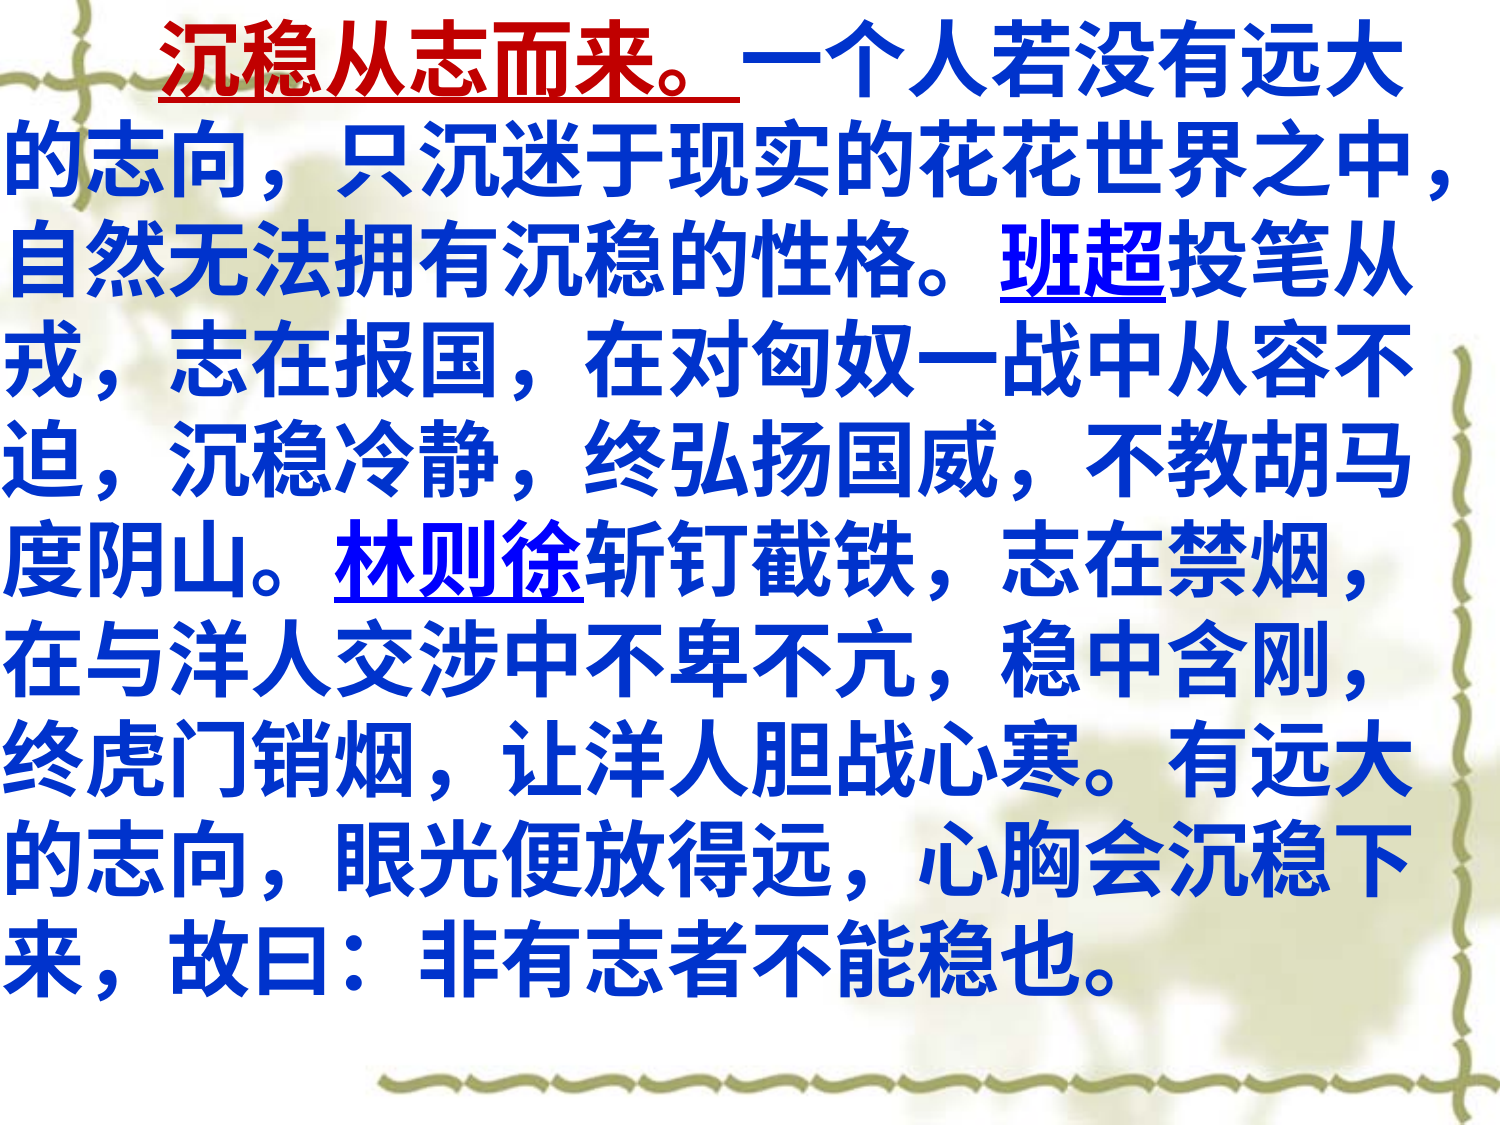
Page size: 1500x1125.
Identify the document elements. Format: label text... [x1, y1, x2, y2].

list 沉稳从志而来。一个人若没有远大的志向，只沉迷于现实的花花世界之中，自然无法拥有沉稳的性格。班超投笔从戎，志在报国，在对匈奴一战中从容不迫，沉稳冷静，终弘扬国威，不教胡马度阴山。林则徐斩钉截铁，志在禁烟，在与洋人交涉中不卑不亢，稳中含刚，终虎门销烟，让洋人胆战心寒。有远大的志向，眼光便放得远，心胸会沉稳下来，故曰：非有志者不能稳也。 [0, 0, 1500, 1125]
